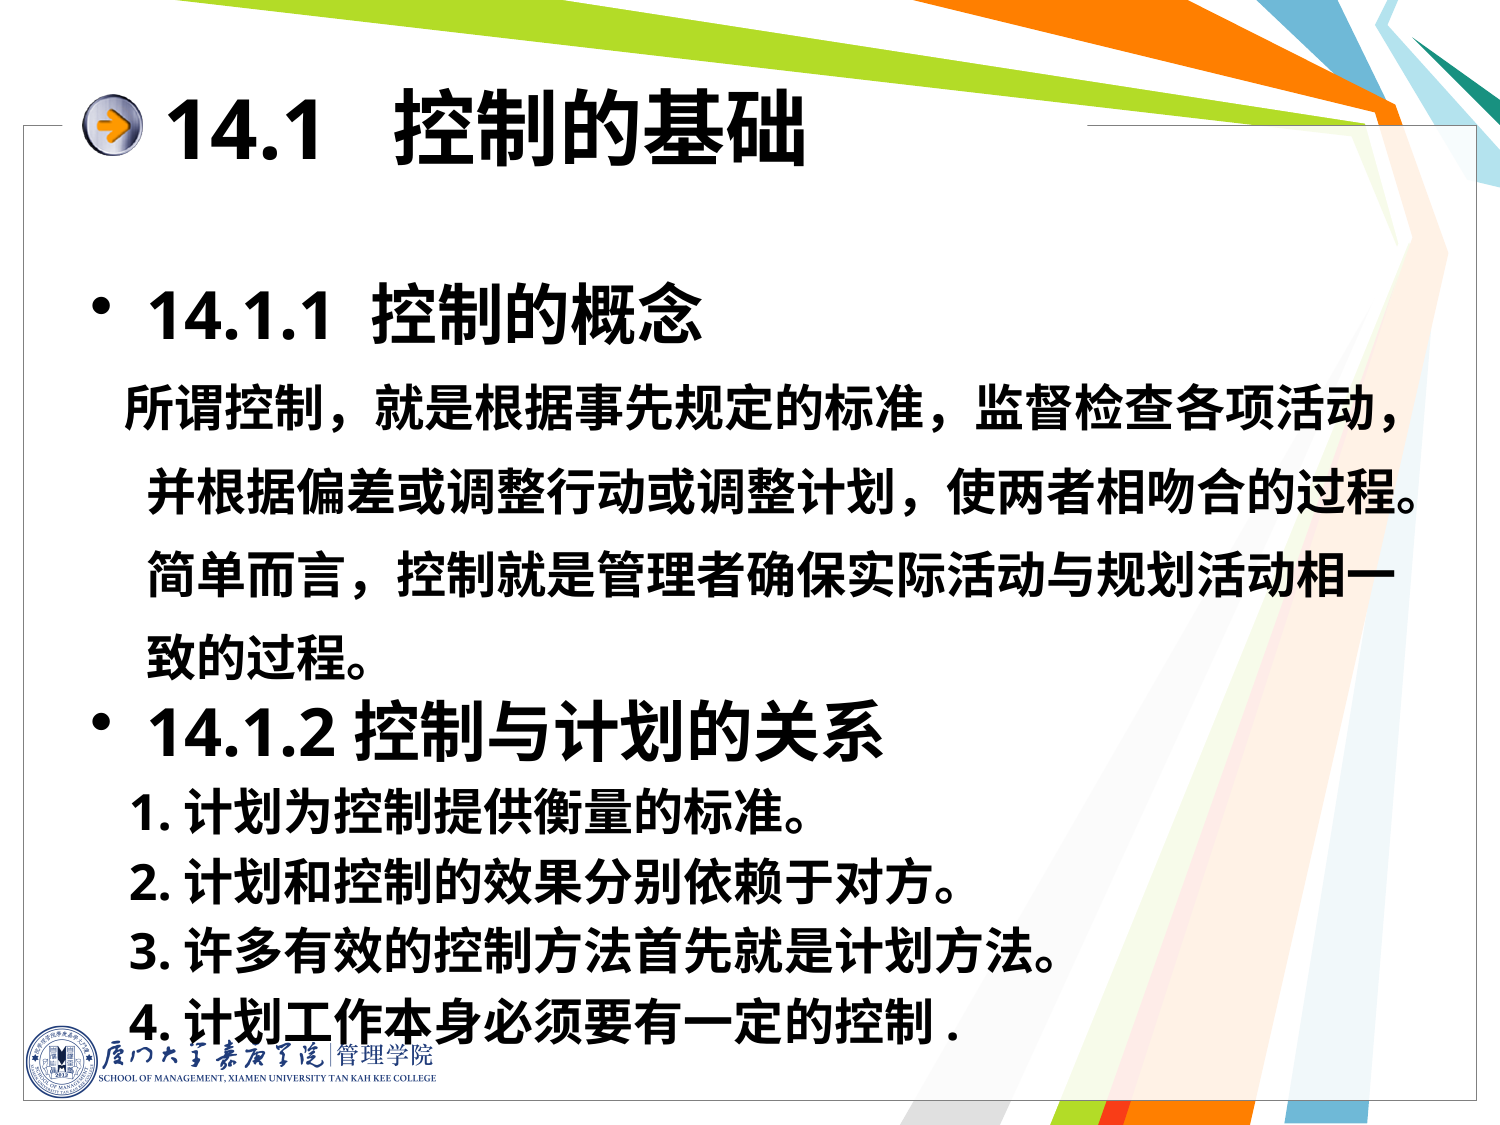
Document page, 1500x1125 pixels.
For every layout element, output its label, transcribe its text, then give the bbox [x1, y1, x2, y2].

title 14.1 控制的基础 [148, 32, 1182, 220]
list 14.1.1 控制的概念 所谓控制，就是根据事先规定的标准，监督检查各项活动，并根据偏差或调整行动或调整计划，使两者相吻合的过程。简单而言，控制就是管理者确保实际活动与规划活动相一致的过程。 14.1.2控制与计划的关系 1.计划为控制提供衡量的标准。 2.计划和控制的效果分别依赖于对方。 3.许多有效的控制方法首先就是计划方法。 4.计划工作本身必须要有一定的控制. [75, 262, 1425, 1005]
picture [82, 94, 143, 156]
picture [24, 1024, 438, 1100]
